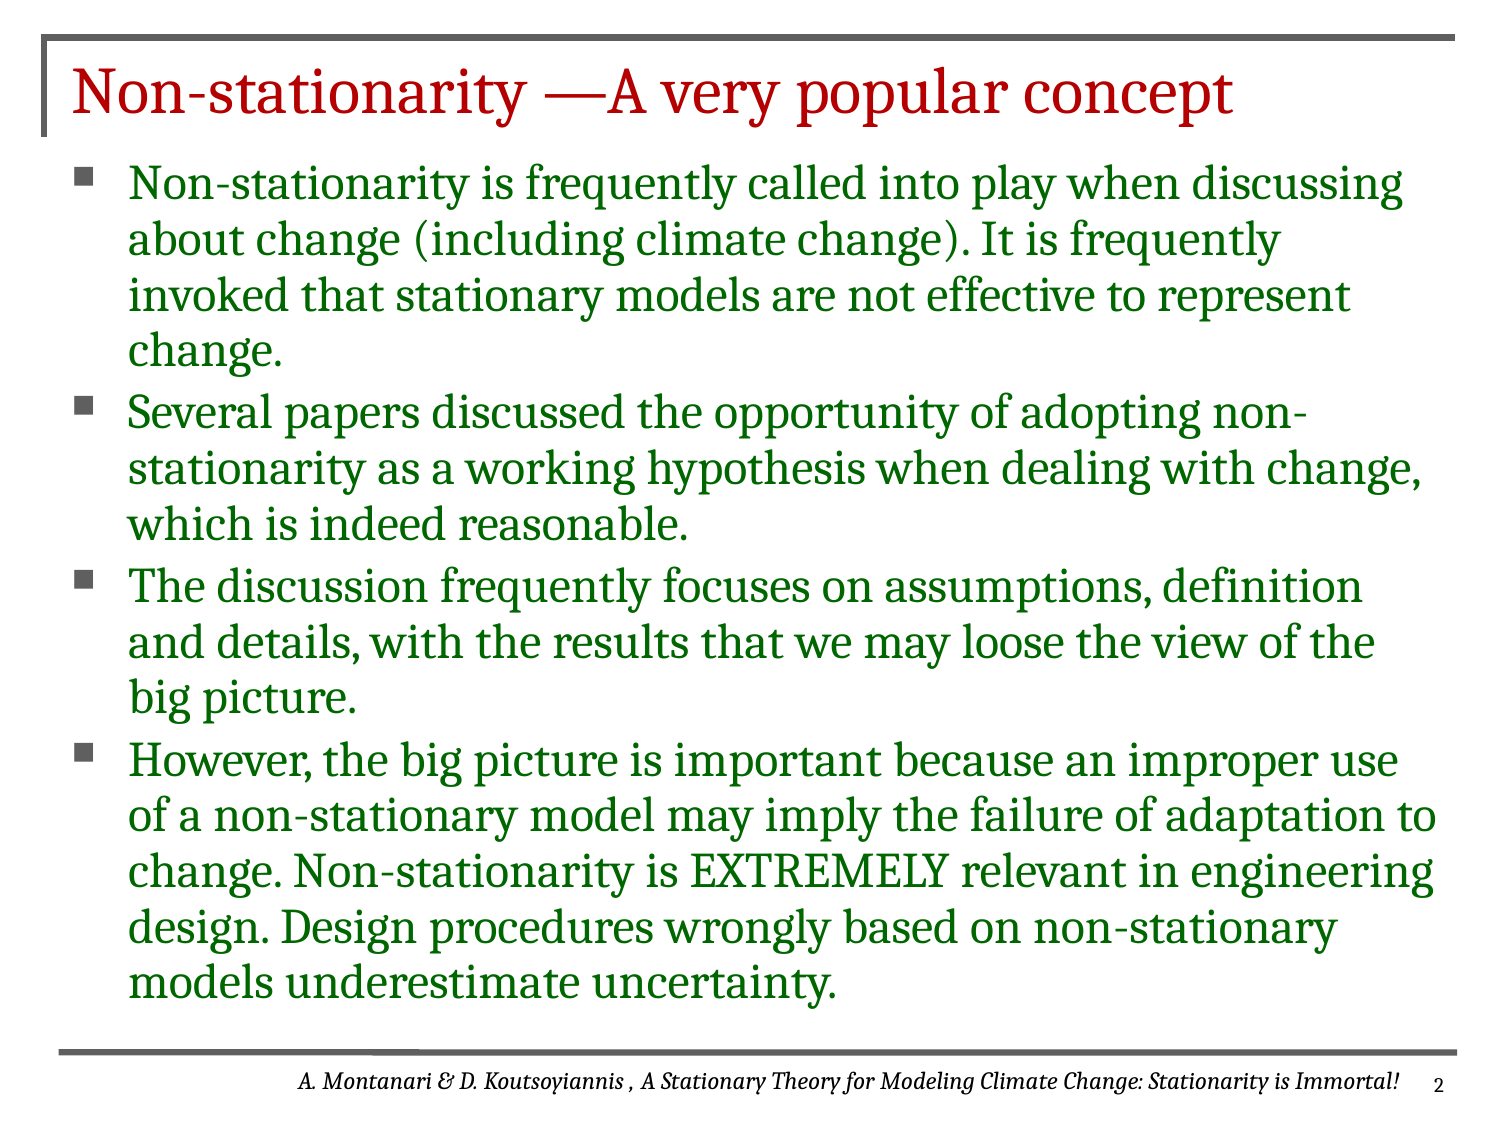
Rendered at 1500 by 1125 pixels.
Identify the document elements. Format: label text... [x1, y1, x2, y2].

slide_number 2 [1385, 1064, 1459, 1105]
list Non-stationarity is frequently called into play when discussing about change (including climate change). It is frequently invoked that stationary models are not effective to represent change. Several papers discussed the opportunity of adopting non-stationarity as a working hypothesis when dealing with change, which is indeed reasonable. The discussion frequently focuses on assumptions, definition and details, with the results that we may loose the view of the big picture. However, the big picture is important because an improper use of a non-stationary model may imply the failure of adaptation to change. Non-stationarity is EXTREMELY relevant in engineering design. Design procedures wrongly based on non-stationary models underestimate uncertainty. [56, 147, 1455, 1019]
footer A. Montanari & D. Koutsoyiannis , A Stationary Theory for Modeling Climate Change: Stationarity is Immortal! [154, 1047, 1416, 1103]
title Non-stationarity —A very popular concept [56, 45, 1455, 147]
